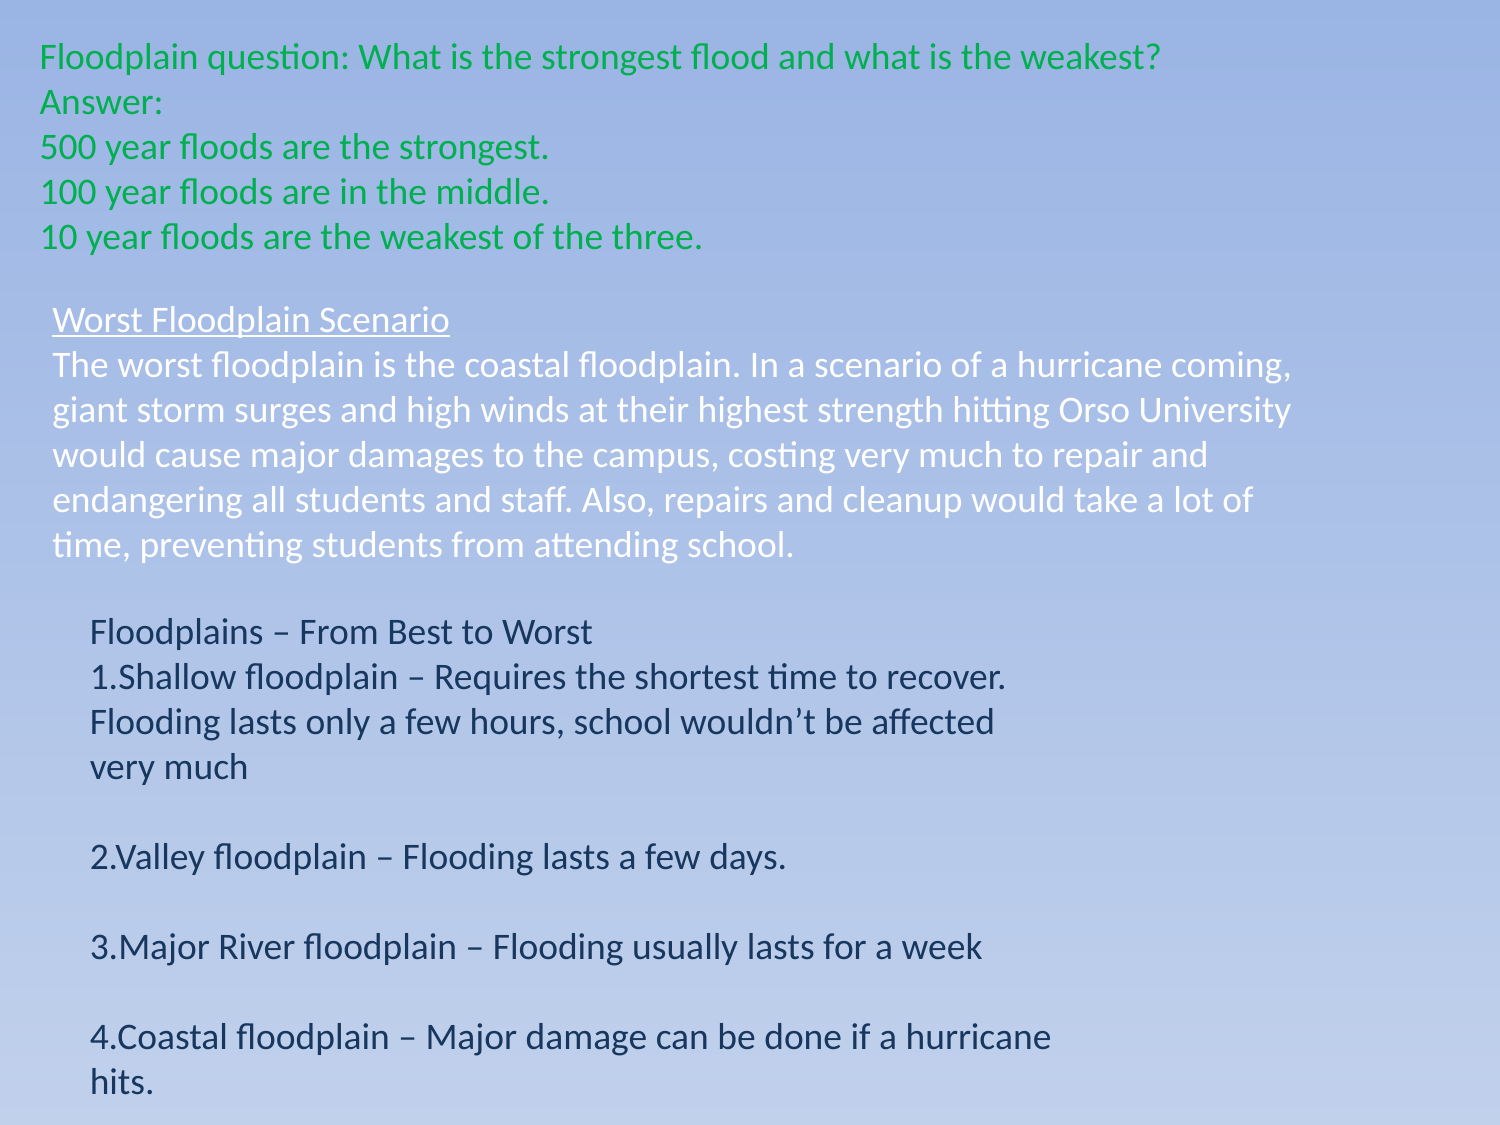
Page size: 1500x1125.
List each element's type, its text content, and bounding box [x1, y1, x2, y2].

text_box Worst Floodplain Scenario The worst floodplain is the coastal floodplain. In a scenario of a hurricane coming, giant storm surges and high winds at their highest strength hitting Orso University would cause major damages to the campus, costing very much to repair and endangering all students and staff. Also, repairs and cleanup would take a lot of time, preventing students from attending school. [37, 287, 1350, 573]
text_box Floodplains – From Best to Worst 1.Shallow floodplain – Requires the shortest time to recover. Flooding lasts only a few hours, school wouldn’t be affected very much 2.Valley floodplain – Flooding lasts a few days. 3.Major River floodplain – Flooding usually lasts for a week 4.Coastal floodplain – Major damage can be done if a hurricane hits. [75, 599, 1075, 1110]
text_box Floodplain question: What is the strongest flood and what is the weakest? Answer: 500 year floods are the strongest. 100 year floods are in the middle. 10 year floods are the weakest of the three. [24, 24, 1500, 310]
